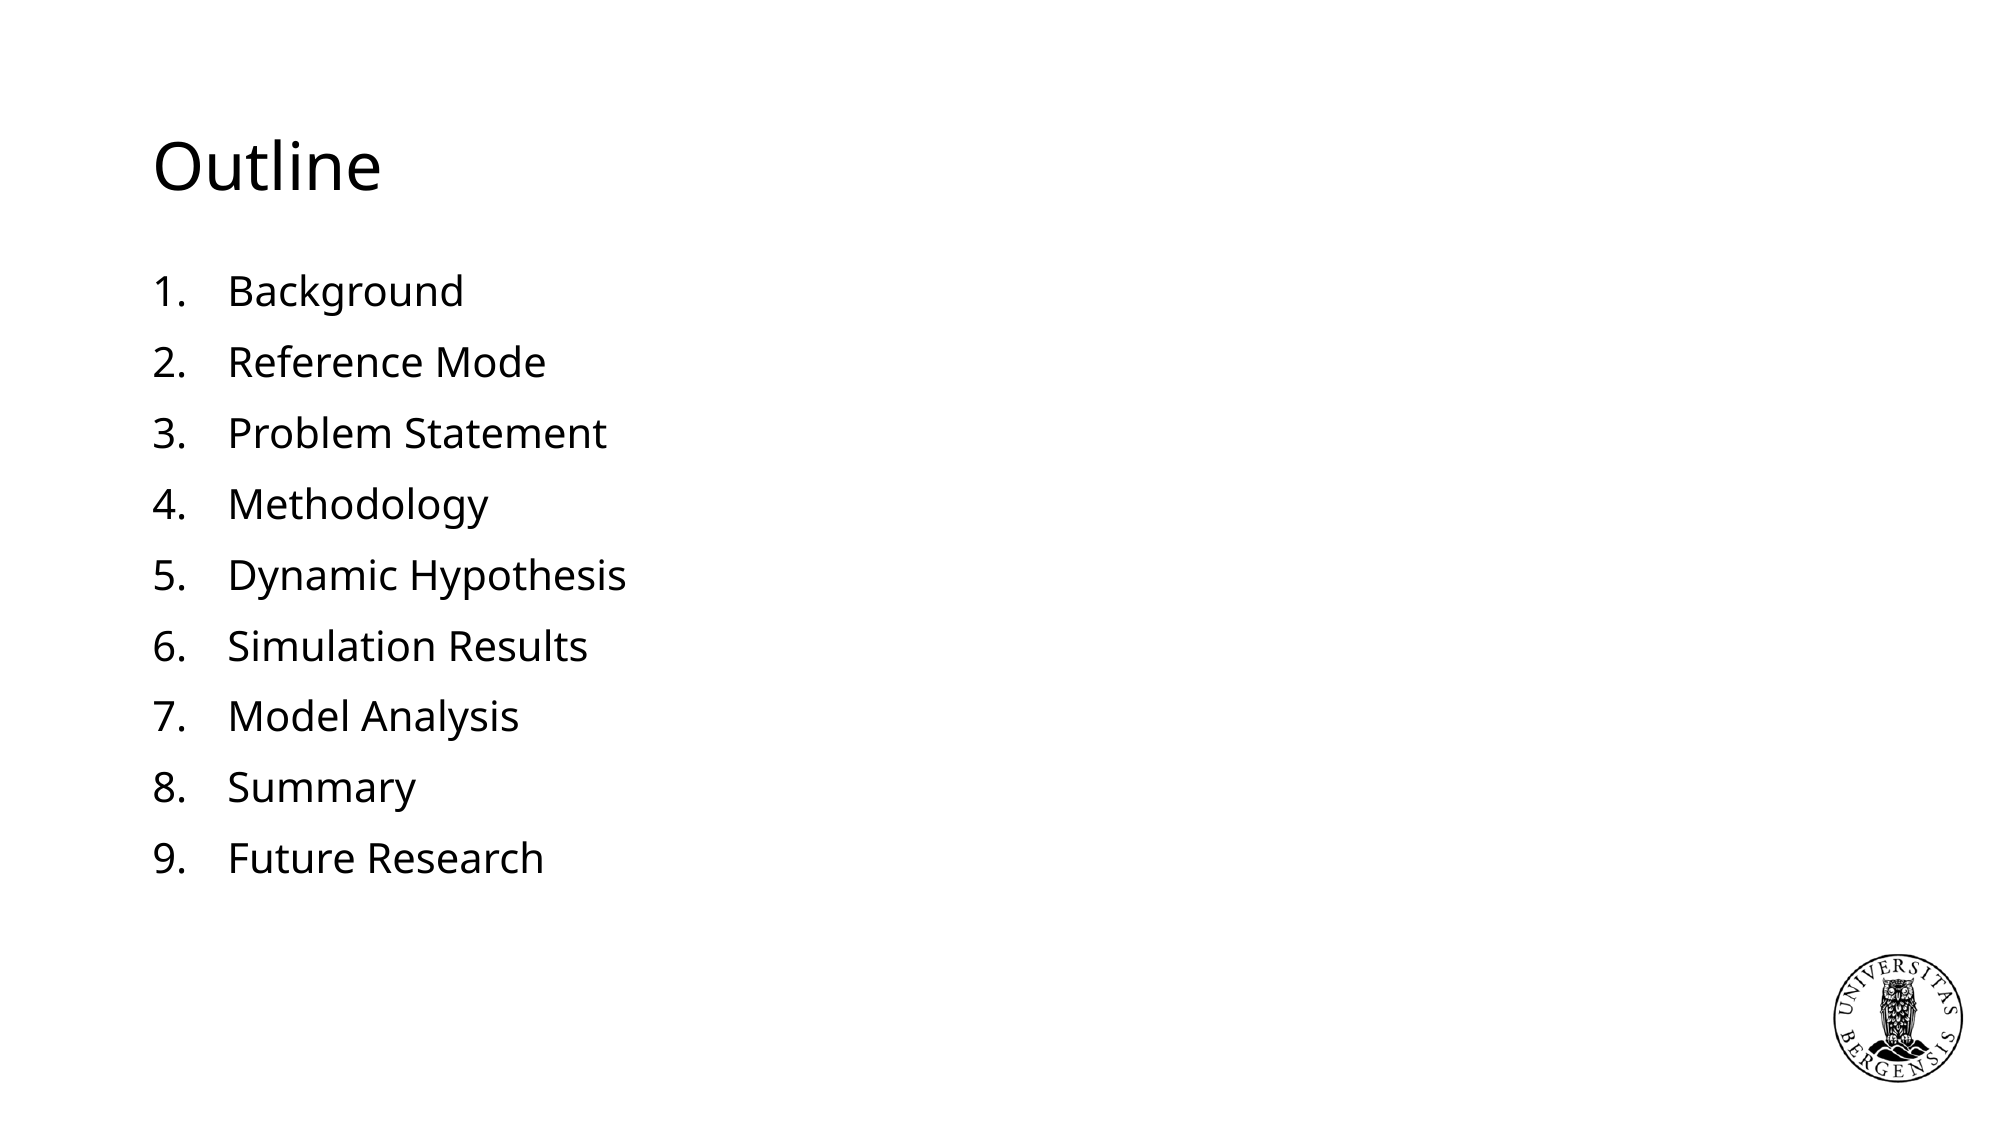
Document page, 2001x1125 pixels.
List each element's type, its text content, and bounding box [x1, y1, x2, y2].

picture [1817, 950, 1979, 1095]
title Outline [137, 59, 1863, 257]
list Background Reference Mode Problem Statement Methodology Dynamic Hypothesis Simulation Results Model Analysis Summary Future Research [137, 257, 1863, 1029]
